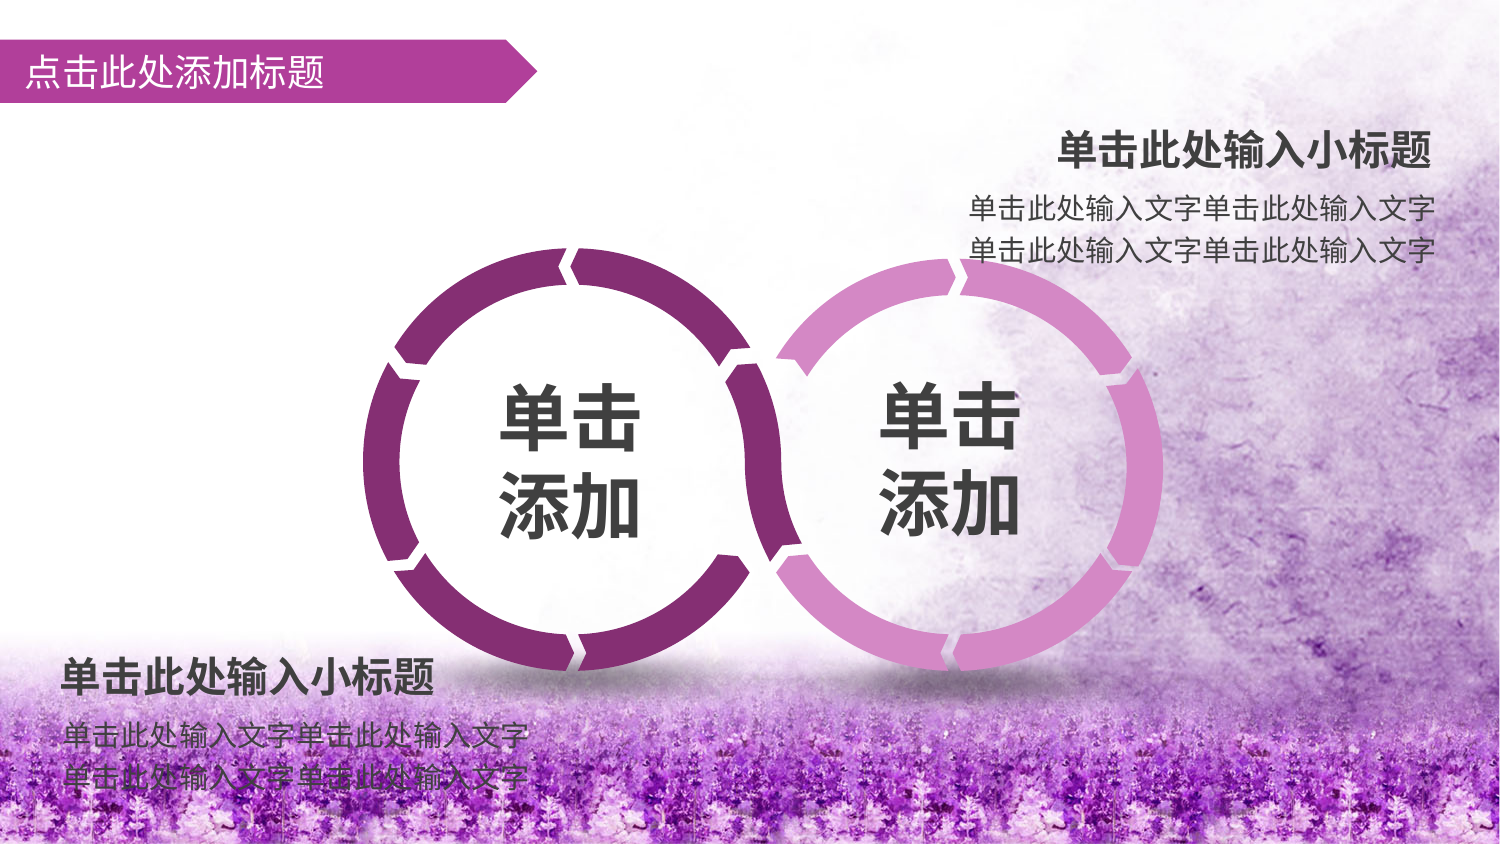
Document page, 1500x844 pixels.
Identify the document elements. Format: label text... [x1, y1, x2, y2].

text_box 单击此处输入小标题 [59, 641, 470, 701]
title 点击此处添加标题 [10, 36, 1360, 106]
text_box [394, 248, 567, 365]
text_box [737, 363, 777, 562]
text_box [775, 261, 956, 362]
text_box 单击此处输入小标题 [1021, 114, 1432, 174]
text_box [393, 555, 570, 642]
picture [0, 0, 1500, 844]
text_box [776, 554, 949, 647]
text_box 单击 添加 [771, 362, 1130, 553]
text_box [955, 553, 1133, 647]
text_box [959, 276, 1132, 362]
text_box [1110, 368, 1164, 567]
text_box [577, 555, 750, 642]
text_box 单击 添加 [391, 365, 750, 555]
text_box 单击此处输入文字单击此处输入文字 单击此处输入文字单击此处输入文字 [47, 703, 582, 802]
text_box [570, 248, 751, 365]
text_box 单击此处输入文字单击此处输入文字 单击此处输入文字单击此处输入文字 [917, 176, 1452, 276]
text_box [363, 362, 411, 561]
